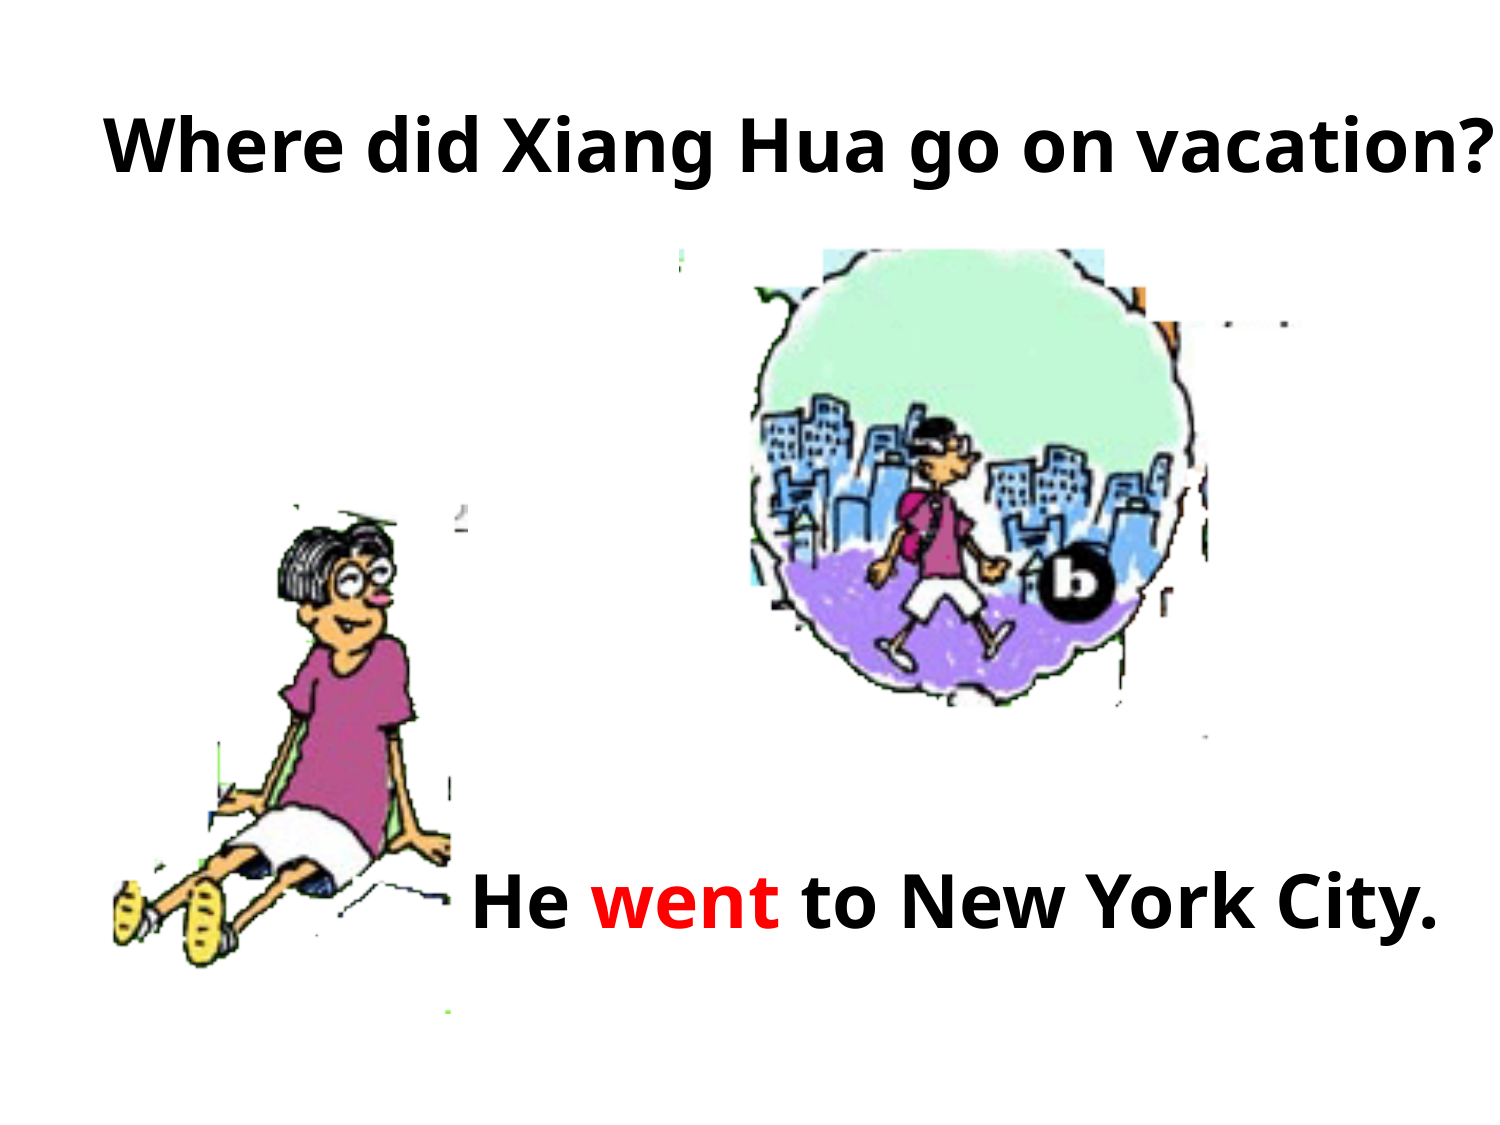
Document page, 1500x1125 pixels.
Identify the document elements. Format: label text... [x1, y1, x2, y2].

text_box Where did Xiang Hua go on vacation? [88, 90, 1500, 195]
picture [76, 385, 469, 1014]
picture [678, 160, 1306, 743]
text_box He went to New York City. [473, 846, 1500, 951]
